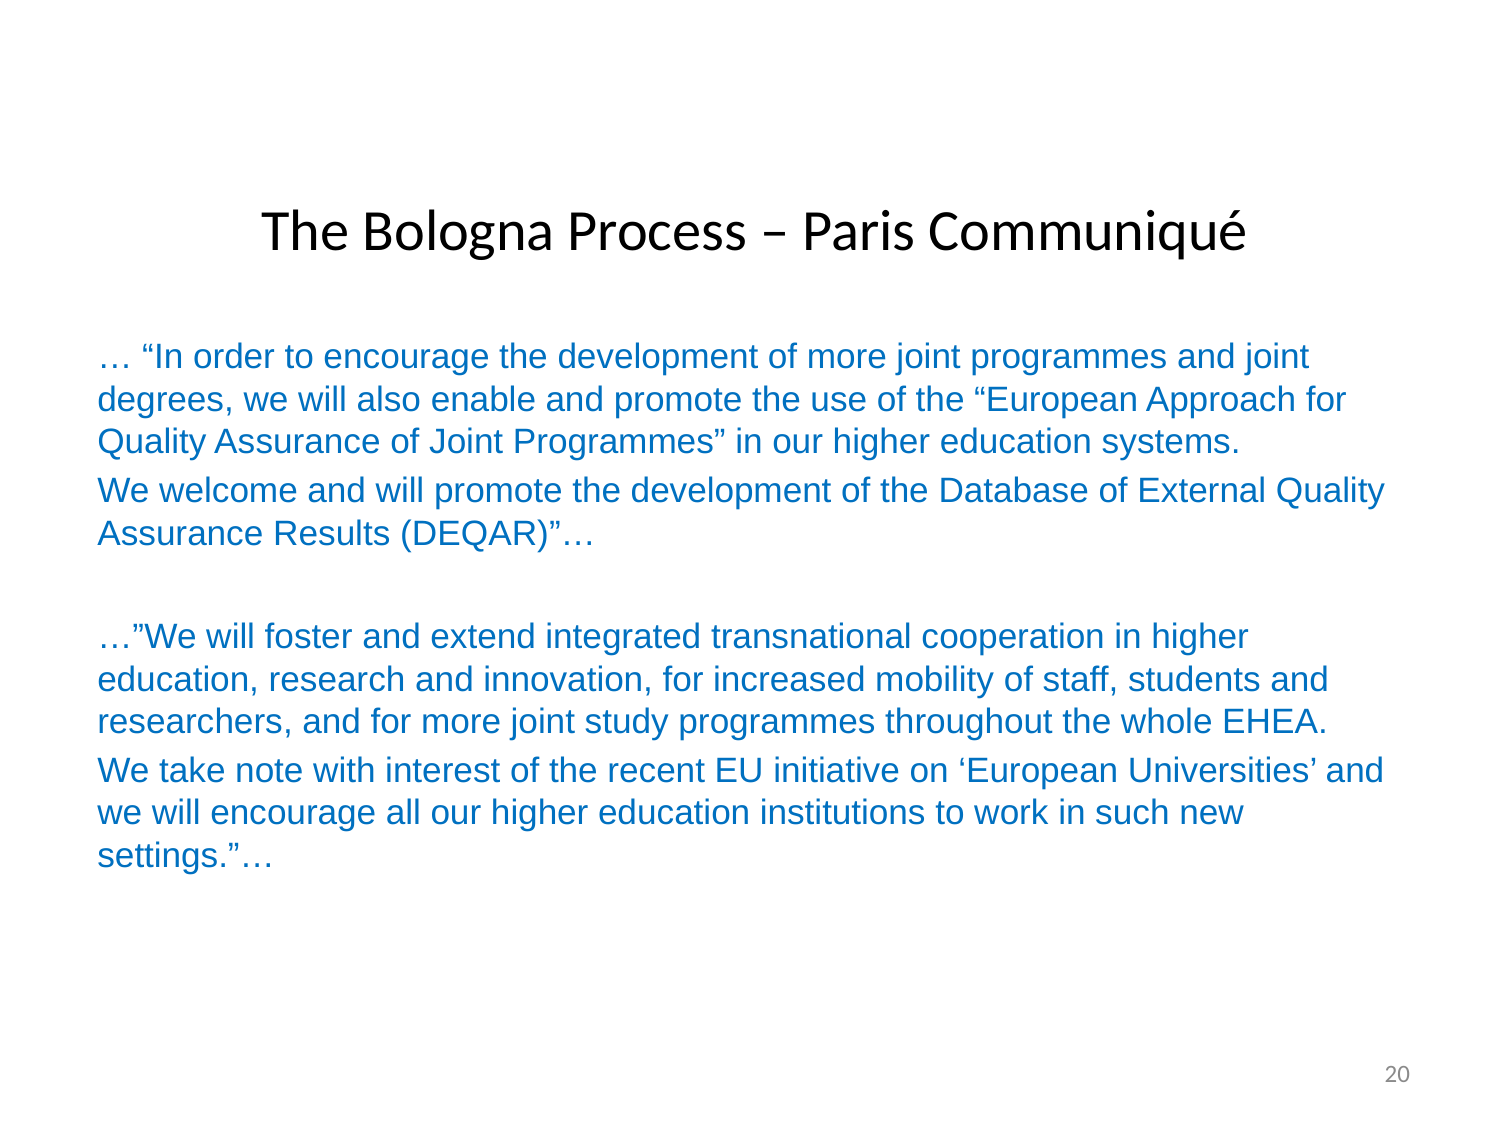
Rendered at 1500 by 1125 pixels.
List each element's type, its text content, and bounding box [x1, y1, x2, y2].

title The Bologna Process – Paris Communiqué [76, 184, 1447, 273]
list … “In order to encourage the development of more joint programmes and joint degrees, we will also enable and promote the use of the “European Approach for Quality Assurance of Joint Programmes” in our higher education systems. We welcome and will promote the development of the Database of External Quality Assurance Results (DEQAR)”… …”We will foster and extend integrated transnational cooperation in higher education, research and innovation, for increased mobility of staff, students and researchers, and for more joint study programmes throughout the whole EHEA. We take note with interest of the recent EU initiative on ‘European Universities’ and we will encourage all our higher education institutions to work in such new settings.”… [82, 326, 1426, 890]
slide_number 20 [1074, 1042, 1425, 1103]
